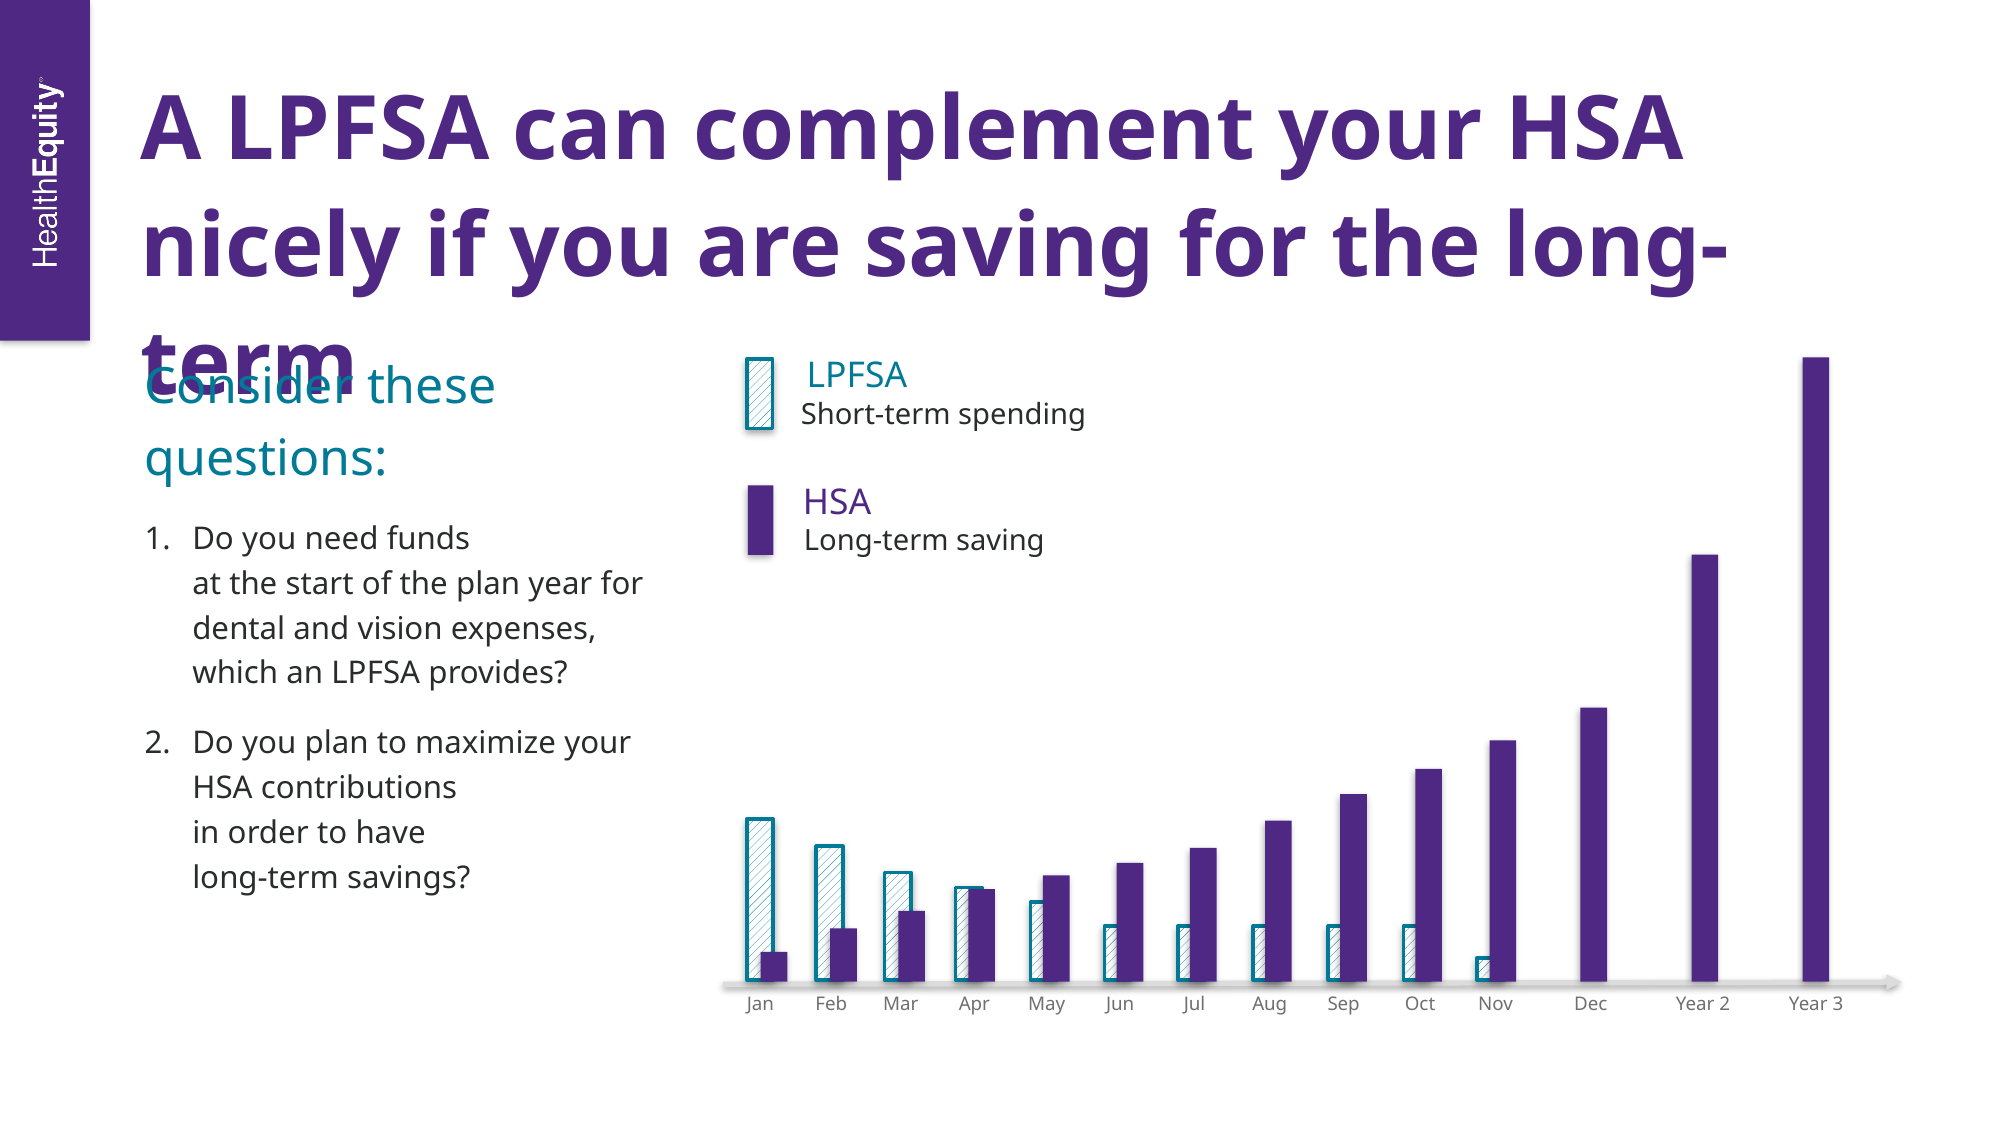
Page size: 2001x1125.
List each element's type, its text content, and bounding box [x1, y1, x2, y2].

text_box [722, 344, 1903, 1030]
title A LPFSA can complement your HSA nicely if you are saving for the long-term [140, 60, 1918, 409]
picture [33, 78, 64, 266]
list Consider these questions: Do you need funds at the start of the plan year for dental and vision expenses, which an LPFSA provides? Do you plan to maximize your HSA contributions in order to have long-term savings? [144, 341, 678, 989]
